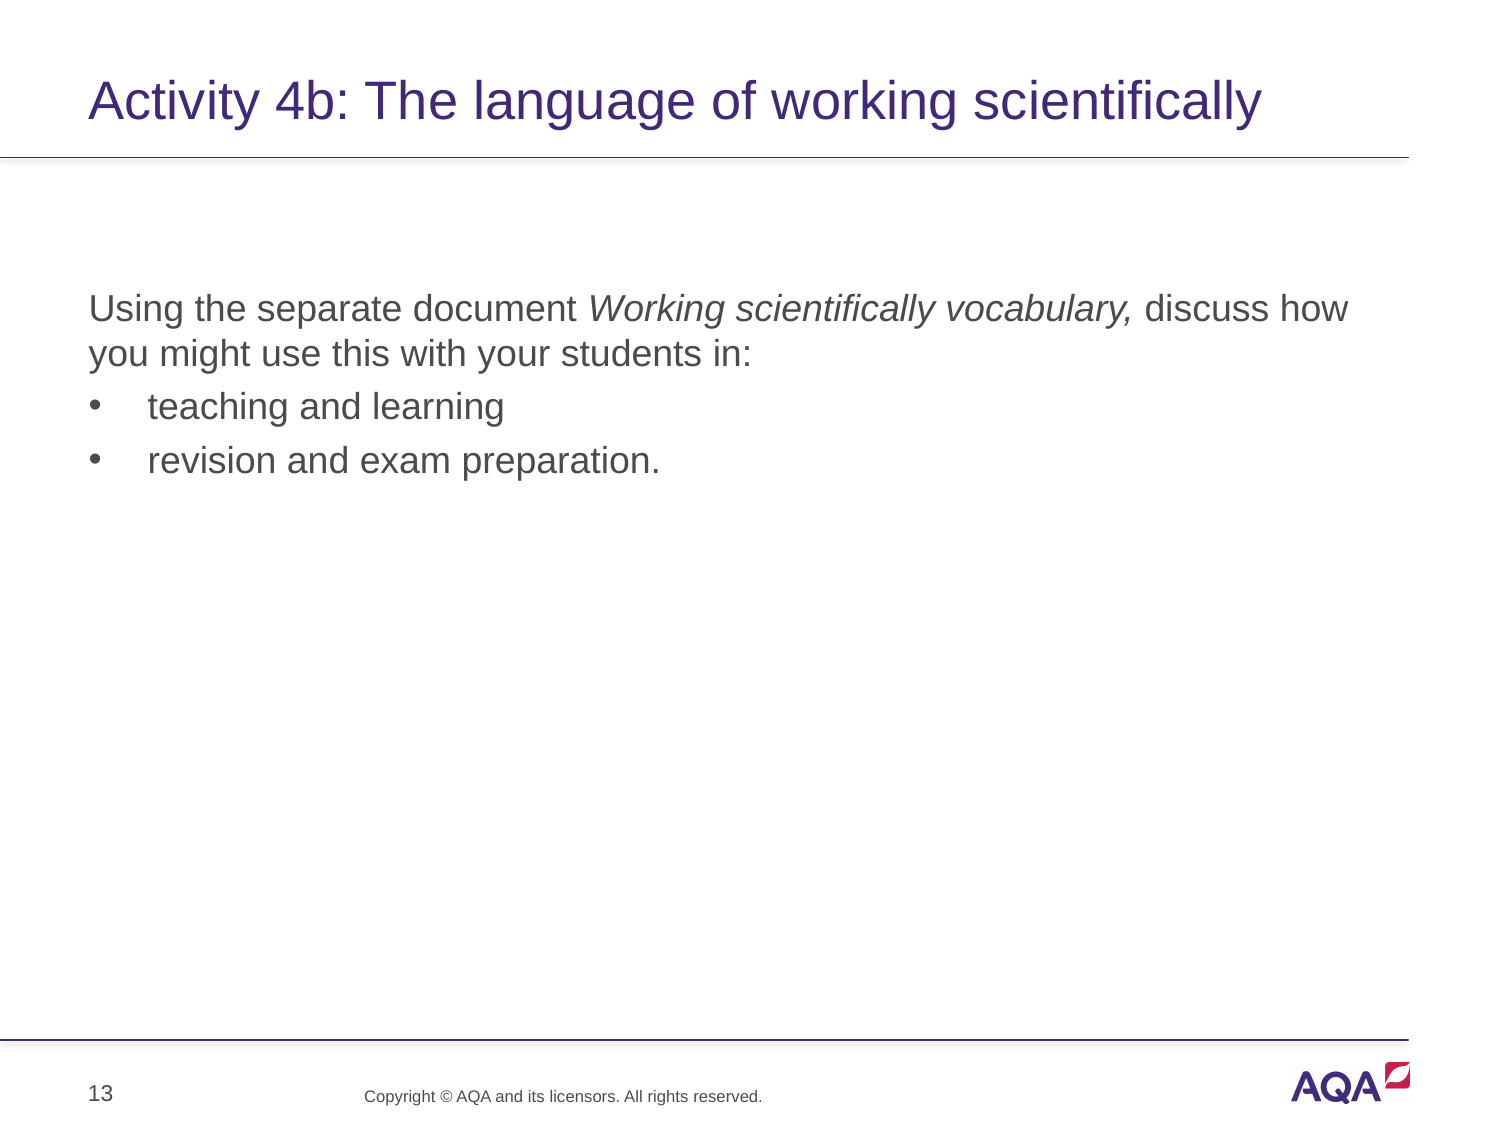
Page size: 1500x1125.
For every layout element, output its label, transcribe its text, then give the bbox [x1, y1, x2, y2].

footer Copyright © AQA and its licensors. All rights reserved. [324, 1084, 764, 1124]
list Using the separate document Working scientifically vocabulary, discuss how you might use this with your students in: teaching and learning revision and exam preparation. [88, 284, 1409, 1007]
slide_number 13 [72, 1062, 188, 1123]
picture [1291, 1062, 1410, 1104]
title Activity 4b: The language of working scientifically [88, 72, 1409, 144]
